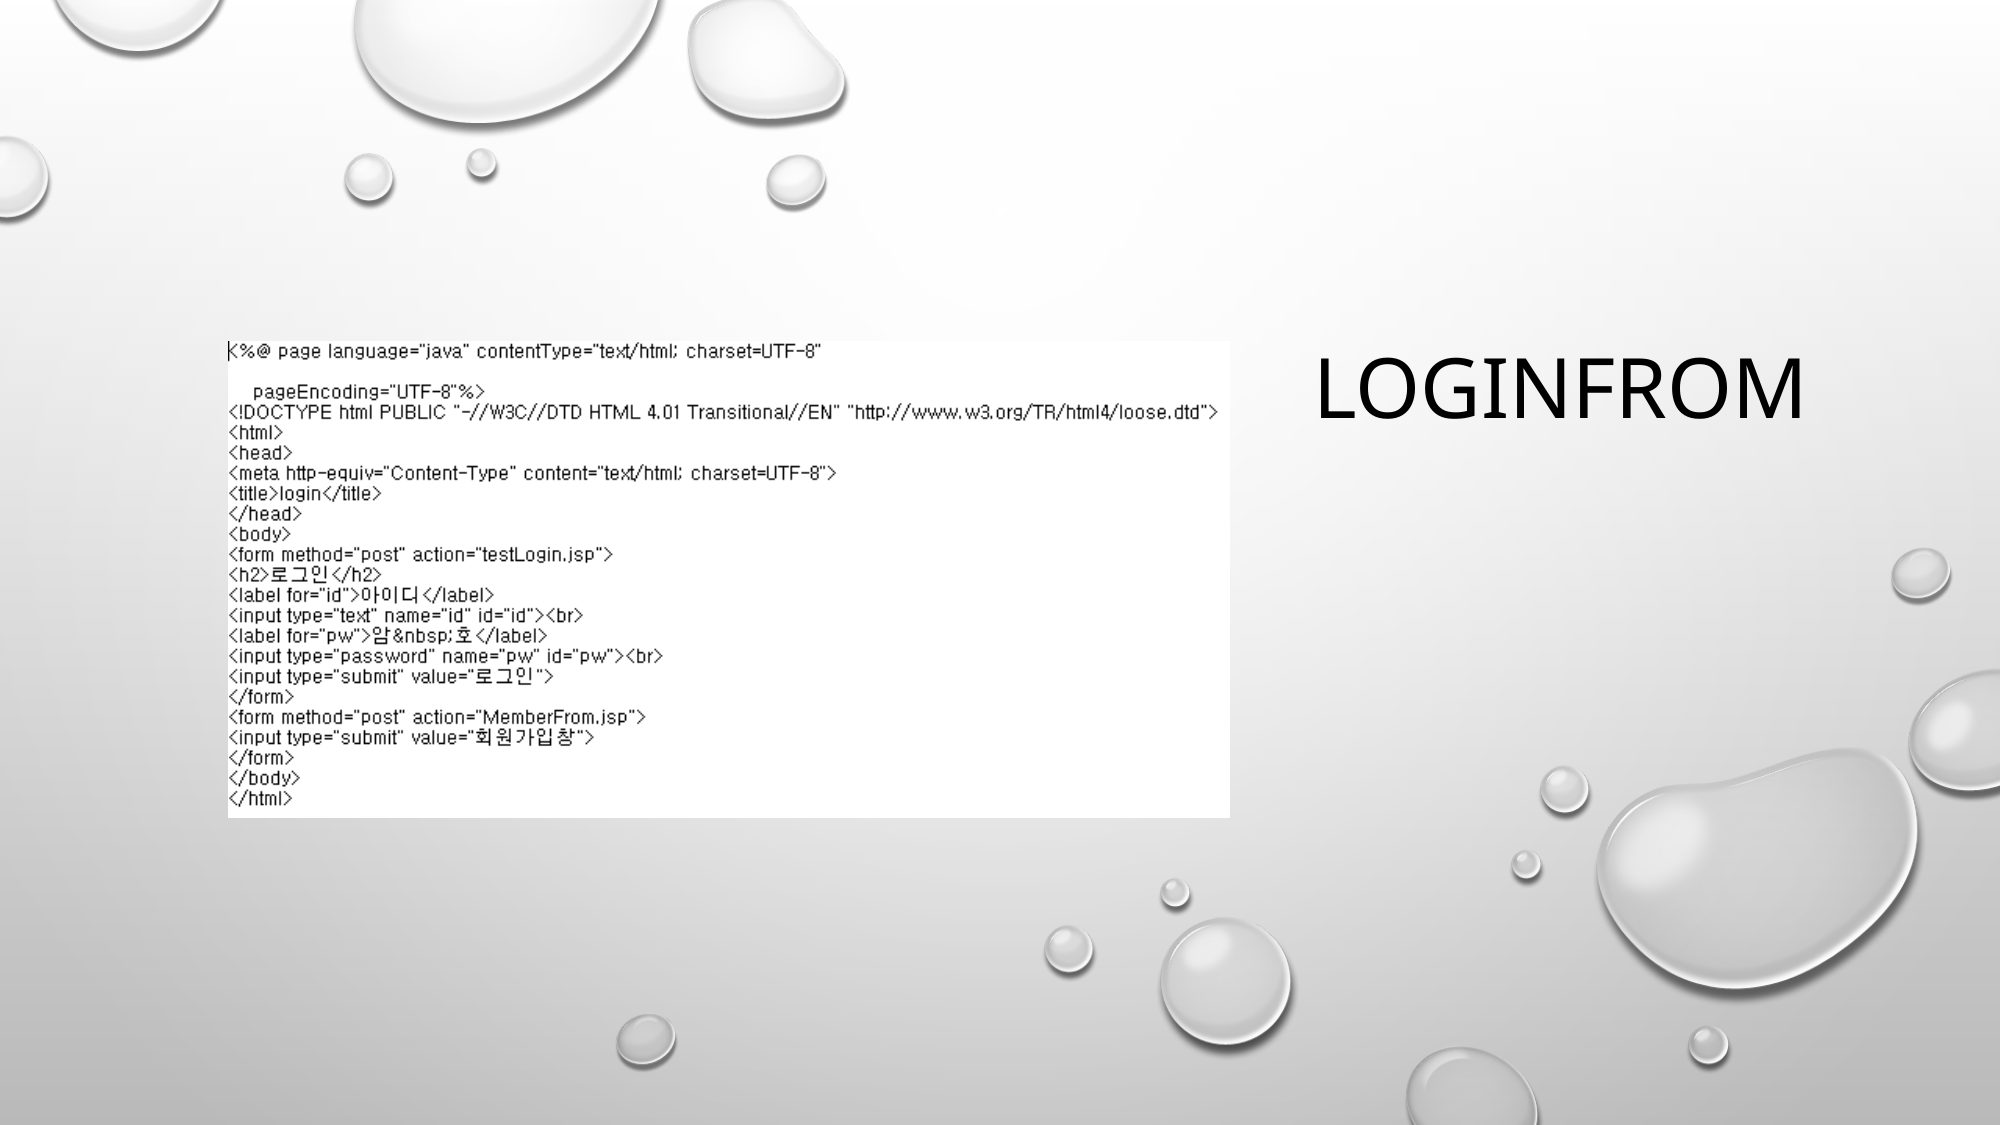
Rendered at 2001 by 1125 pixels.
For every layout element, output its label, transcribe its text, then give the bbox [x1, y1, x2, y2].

picture [0, 0, 2000, 1125]
title LOGINfrom [1282, 32, 1841, 445]
